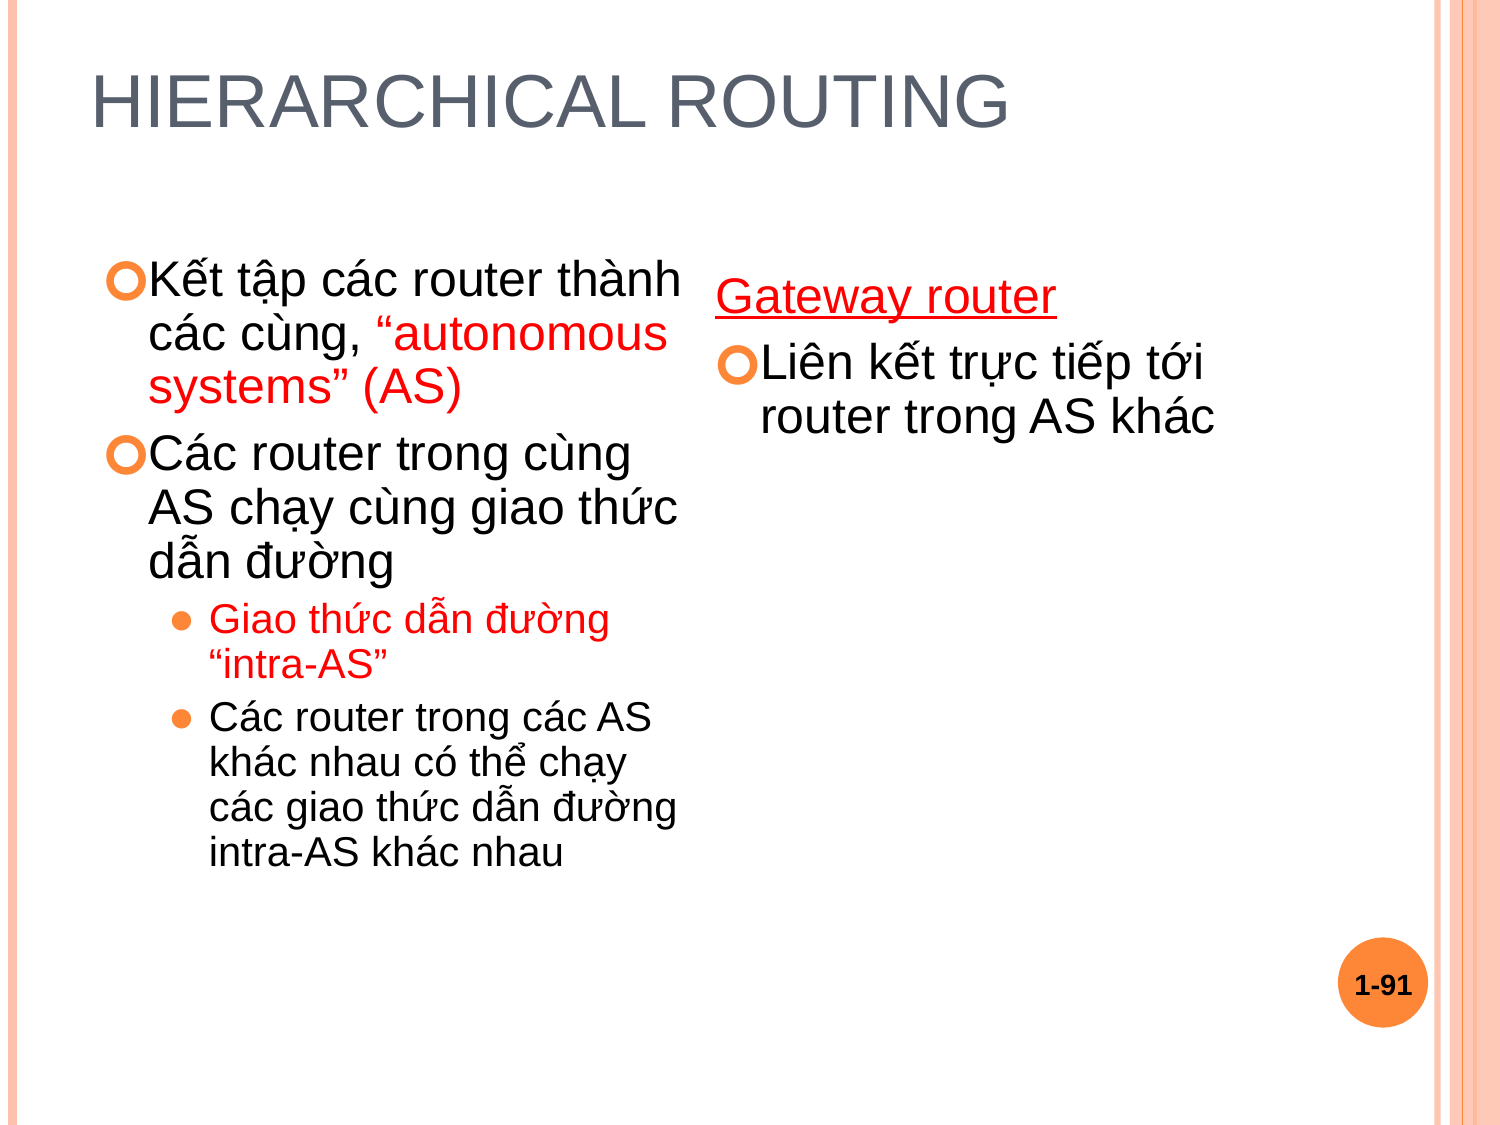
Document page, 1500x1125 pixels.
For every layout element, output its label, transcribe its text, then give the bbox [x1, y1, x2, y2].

list Kết tập các router thành các cùng, “autonomous systems” (AS) Các router trong cùng AS chạy cùng giao thức dẫn đường Giao thức dẫn đường “intra-AS” Các router trong các AS khác nhau có thể chạy các giao thức dẫn đường intra-AS khác nhau [89, 245, 714, 936]
slide_number 1-‹#› [1333, 940, 1434, 1026]
title Hierarchical Routing [75, 45, 1300, 233]
list Gateway router Liên kết trực tiếp tới router trong AS khác [700, 262, 1301, 1013]
